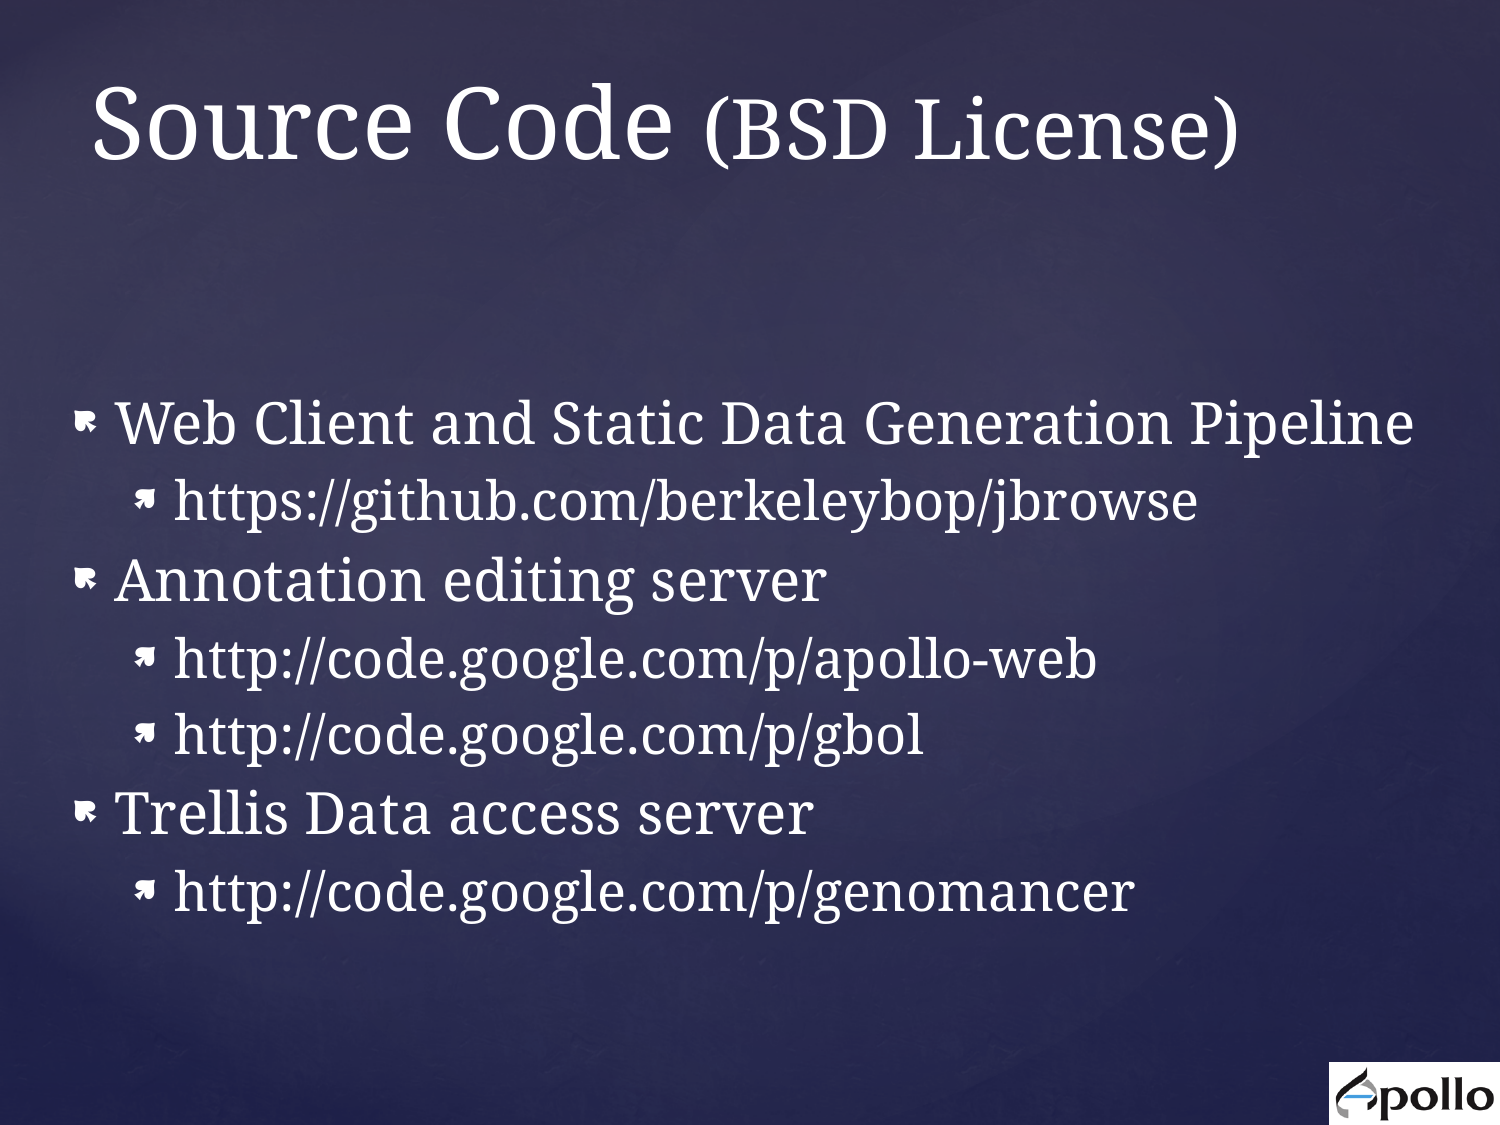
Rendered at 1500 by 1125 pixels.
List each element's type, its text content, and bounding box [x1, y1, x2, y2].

title Source Code (BSD License) [75, 37, 1313, 188]
list Web Client and Static Data Generation Pipeline https://github.com/berkeleybop/jbrowse Annotation editing server http://code.google.com/p/apollo-web http://code.google.com/p/gbol Trellis Data access server http://code.google.com/p/genomancer [54, 277, 1467, 1031]
picture [1328, 1062, 1500, 1125]
